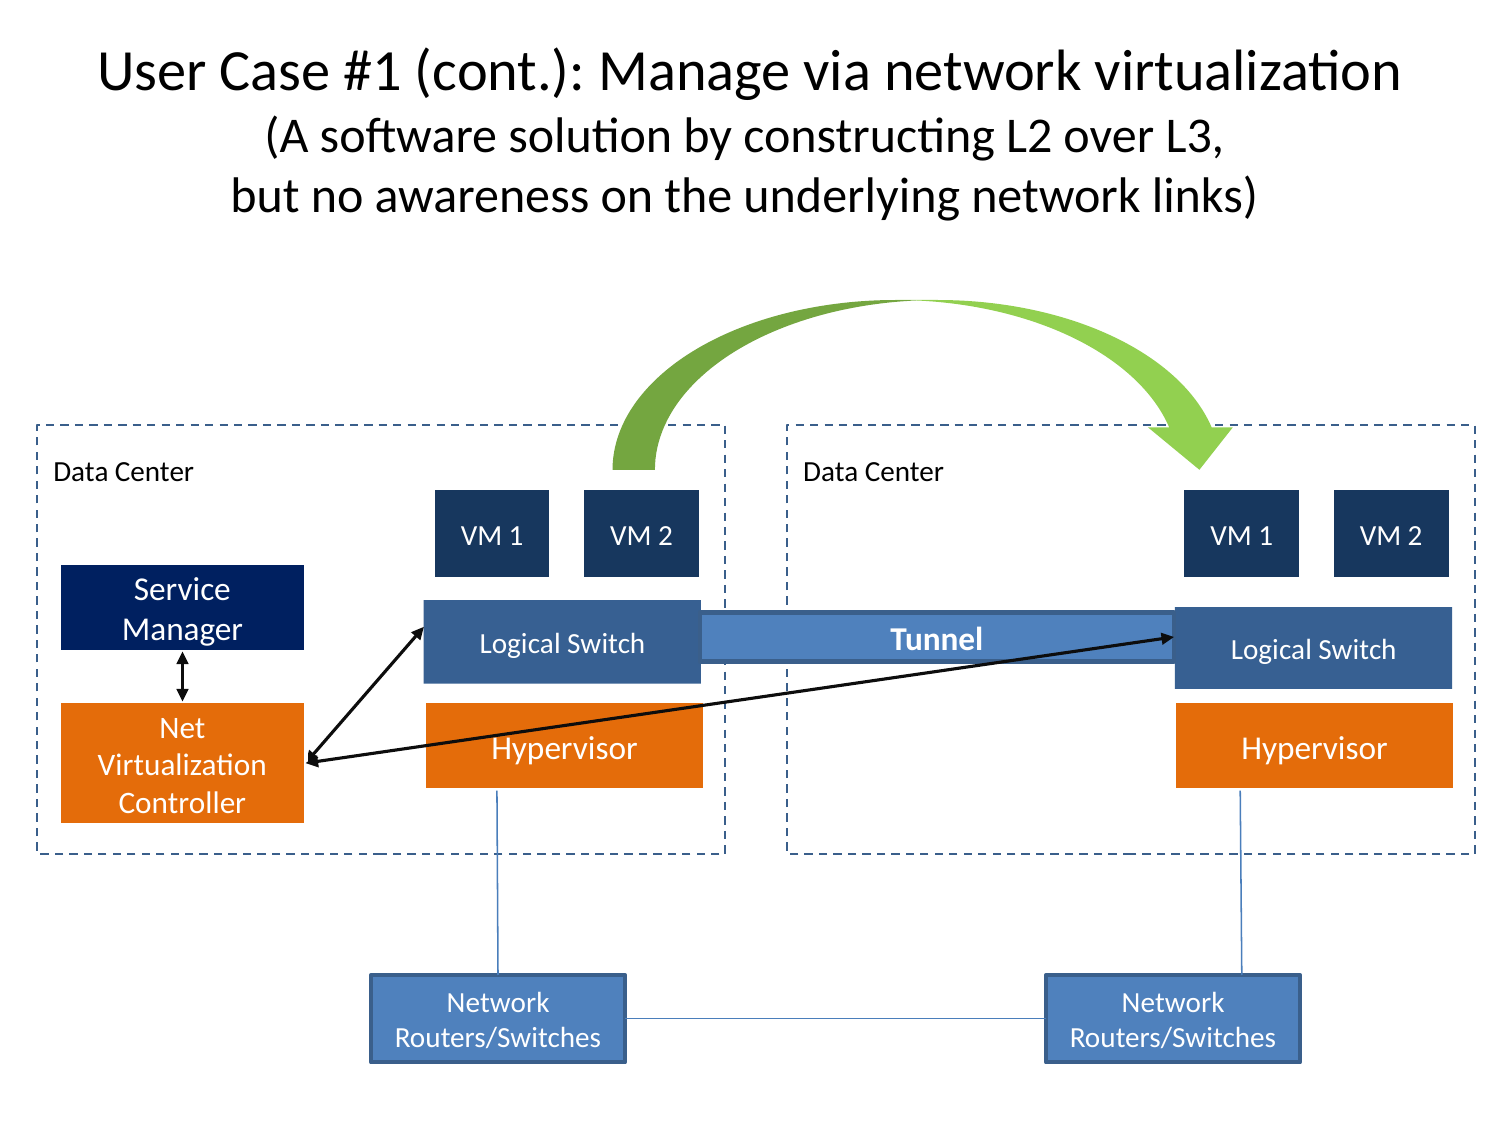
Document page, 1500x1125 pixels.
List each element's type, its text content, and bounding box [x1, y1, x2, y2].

text_box Service Manager [57, 560, 308, 654]
text_box Data Center [788, 444, 959, 495]
text_box Data Center [38, 444, 210, 495]
text_box VM 2 [1330, 486, 1453, 581]
text_box Network Routers/Switches [369, 973, 627, 1064]
text_box VM 1 [1180, 486, 1303, 581]
text_box Network Routers/Switches [1044, 973, 1302, 1064]
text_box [1239, 790, 1243, 976]
text_box Logical Switch [1173, 605, 1454, 691]
text_box [610, 297, 1235, 472]
text_box Hypervisor [422, 772, 707, 793]
text_box Net Virtualization Controller [57, 699, 308, 827]
text_box [35, 423, 727, 856]
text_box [305, 636, 1175, 764]
text_box Tunnel [698, 610, 1176, 637]
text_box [305, 626, 424, 636]
title User Case #1 (cont.): Manage via network virtualization (A software solution by constructing L2 over L3, but no awareness on the underlying network links) [50, 24, 1450, 230]
text_box VM 1 [431, 486, 554, 581]
text_box [785, 423, 1477, 856]
text_box VM 2 [580, 486, 703, 581]
text_box Hypervisor [1172, 699, 1458, 793]
